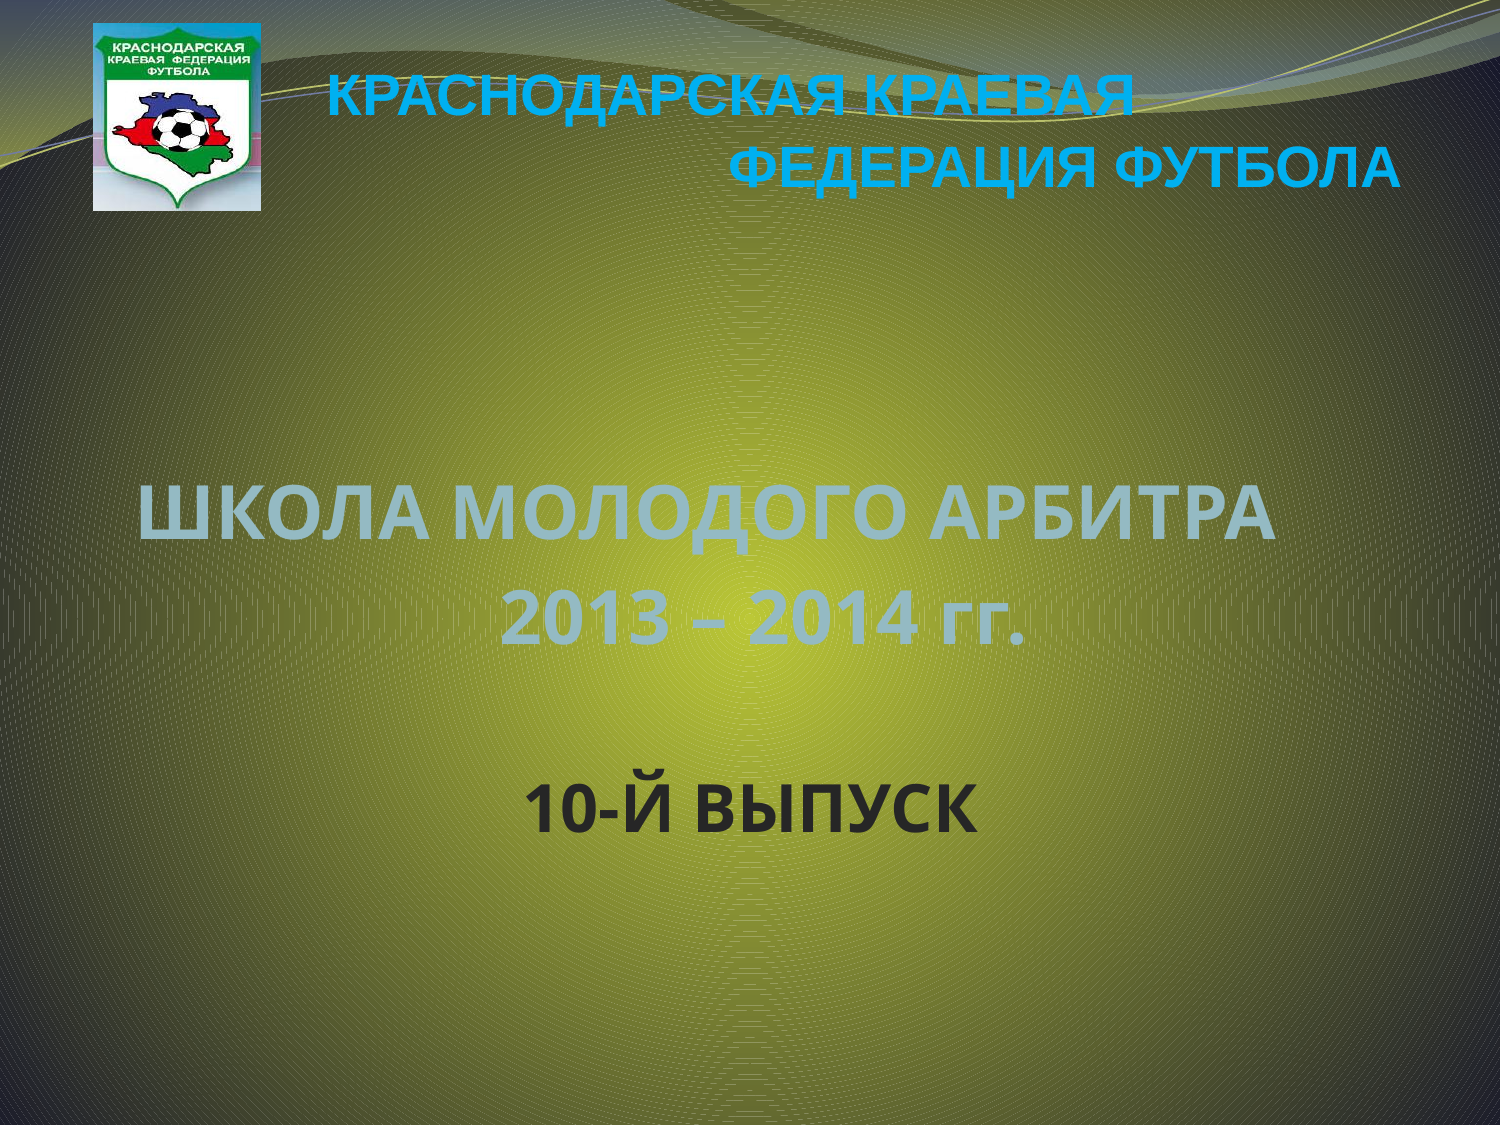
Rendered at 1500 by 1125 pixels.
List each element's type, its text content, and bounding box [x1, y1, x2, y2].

picture [93, 23, 261, 212]
subtitle ШКОЛА МОЛОДОГО АРБИТРА 2013 – 2014 гг. 10-Й ВЫПУСК [70, 457, 1407, 856]
title КРАСНОДАРСКАЯ КРАЕВАЯ ФЕДЕРАЦИЯ ФУТБОЛА [261, 23, 1500, 200]
